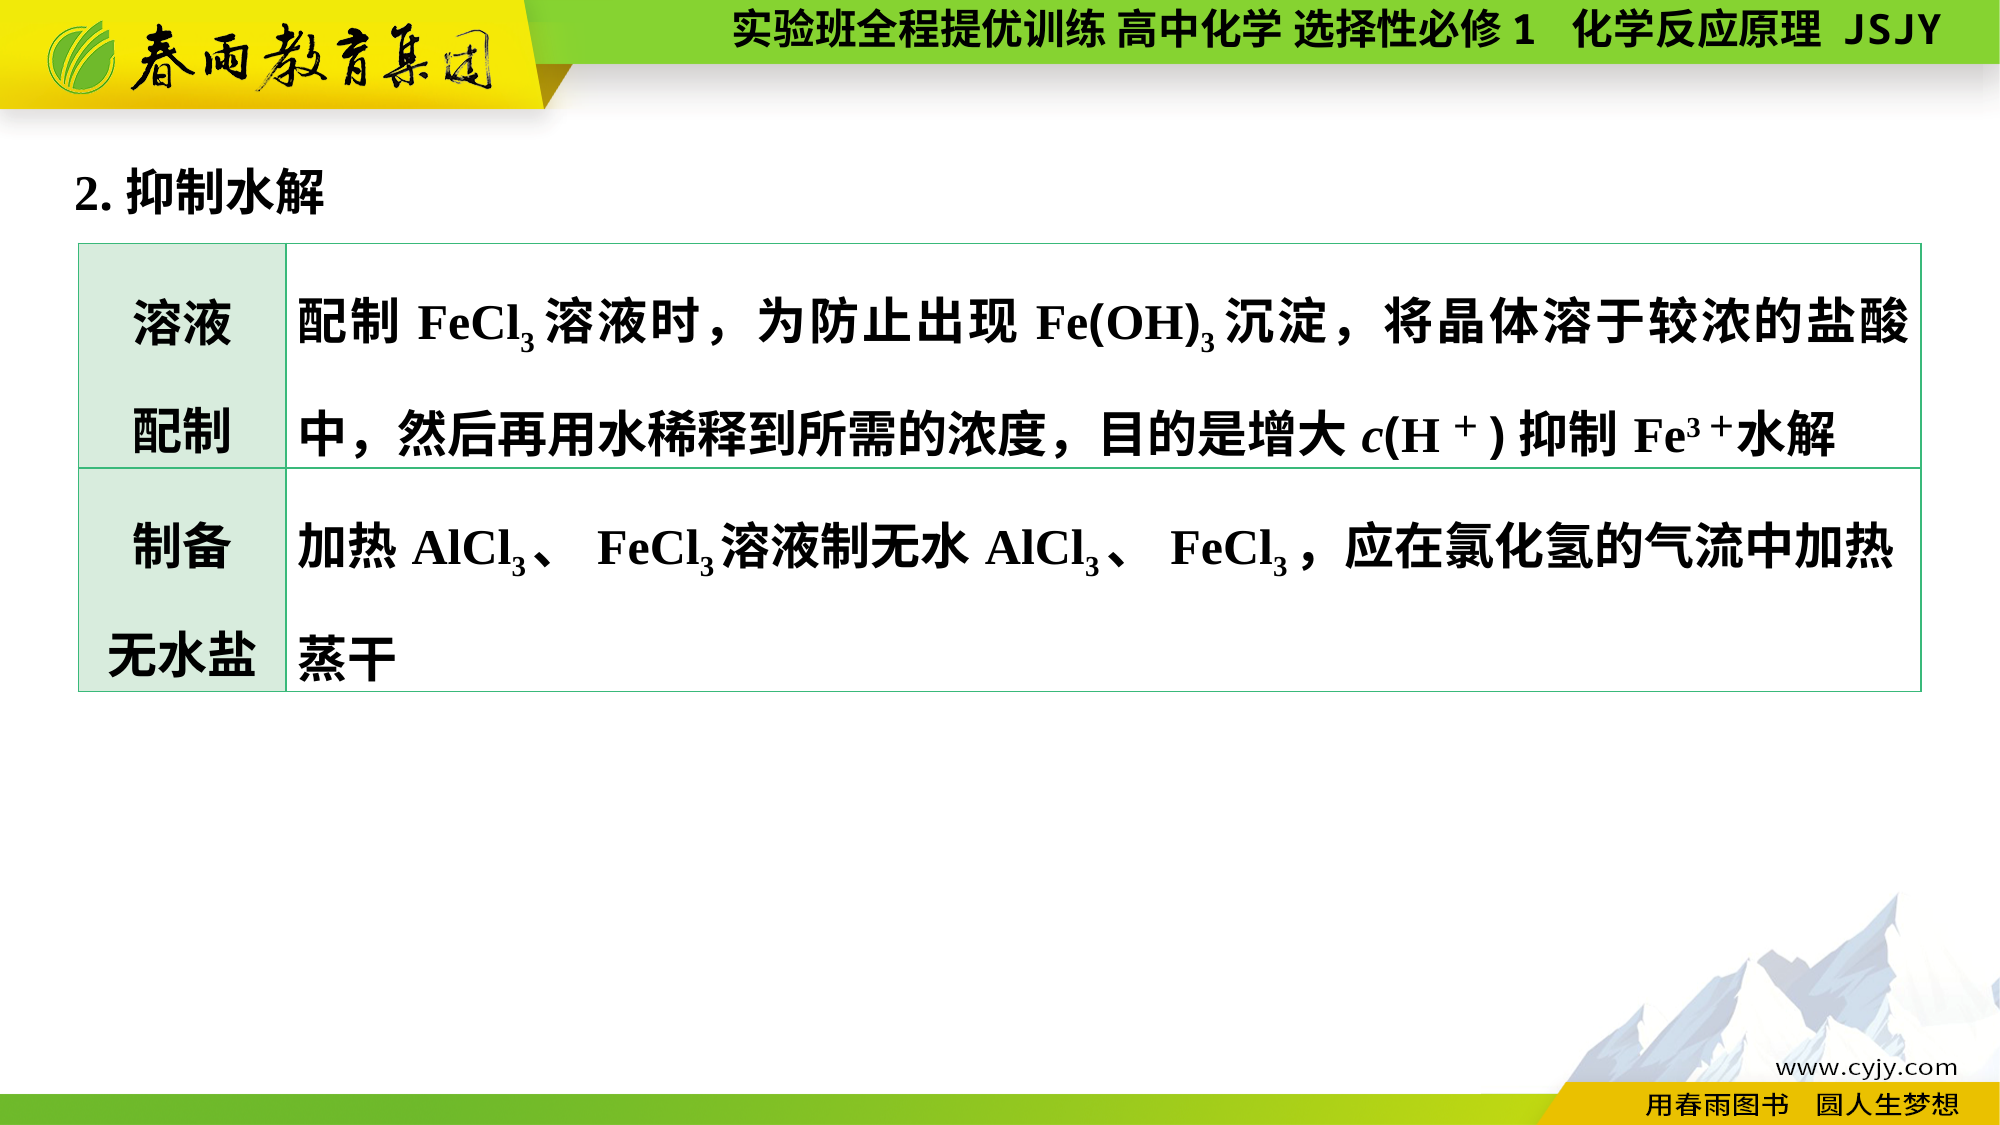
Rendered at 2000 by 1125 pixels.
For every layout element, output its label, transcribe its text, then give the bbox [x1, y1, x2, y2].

table_header 配制FeCl3溶液时，为防止出现Fe(OH)3沉淀，将晶体溶于较浓的盐酸中，然后再用水稀释到所需的浓度，目的是增大c(H＋)抑制Fe3＋水解 [287, 244, 1920, 467]
table_cell 加热AlCl3、FeCl3溶液制无水AlCl3、FeCl3，应在氯化氢的气流中加热 蒸干 [287, 469, 1920, 691]
picture [0, 0, 2000, 1125]
list 2.抑制水解 [59, 122, 1944, 217]
table_header 溶液 配制 [79, 244, 285, 467]
table_cell 制备 无水盐 [79, 469, 285, 691]
